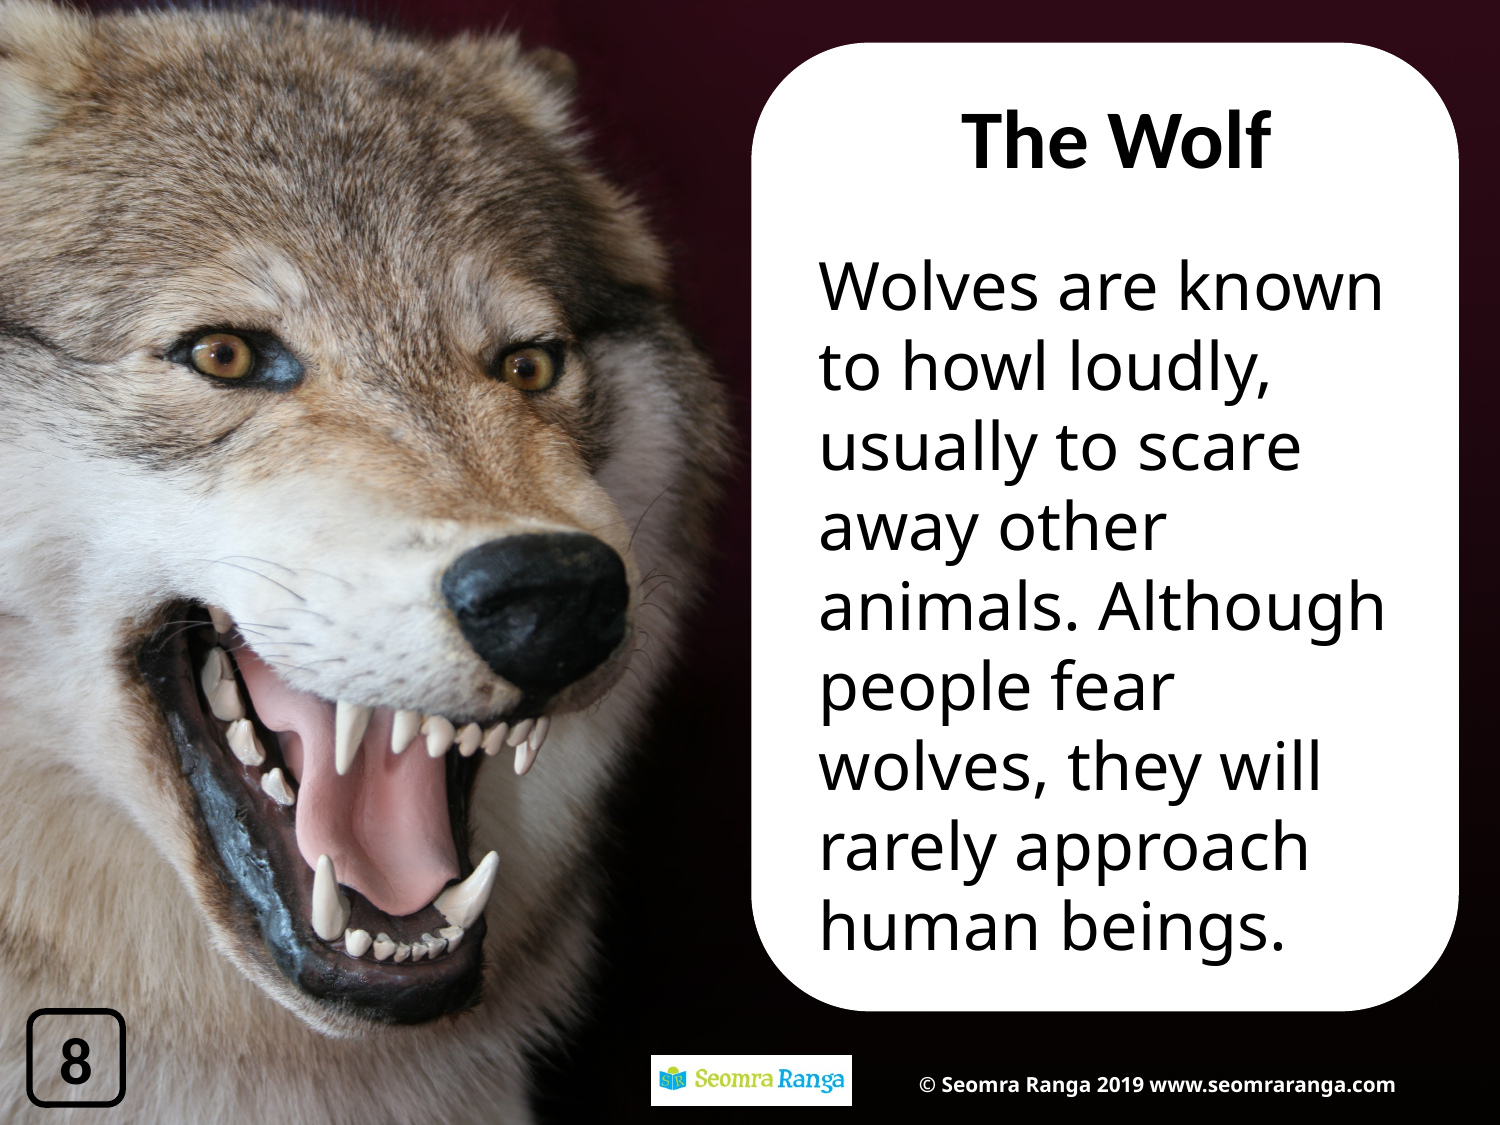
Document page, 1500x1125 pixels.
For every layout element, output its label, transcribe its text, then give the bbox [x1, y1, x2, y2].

text_box Wolves are known to howl loudly, usually to scare away other animals. Although people fear wolves, they will rarely approach human beings. [803, 236, 1407, 972]
text_box [749, 40, 1461, 1014]
picture [0, 0, 1500, 1125]
text_box 8 [27, 1009, 125, 1107]
text_box © Seomra Ranga 2019 www.seomraranga.com [879, 1064, 1436, 1104]
text_box The Wolf [874, 78, 1359, 193]
